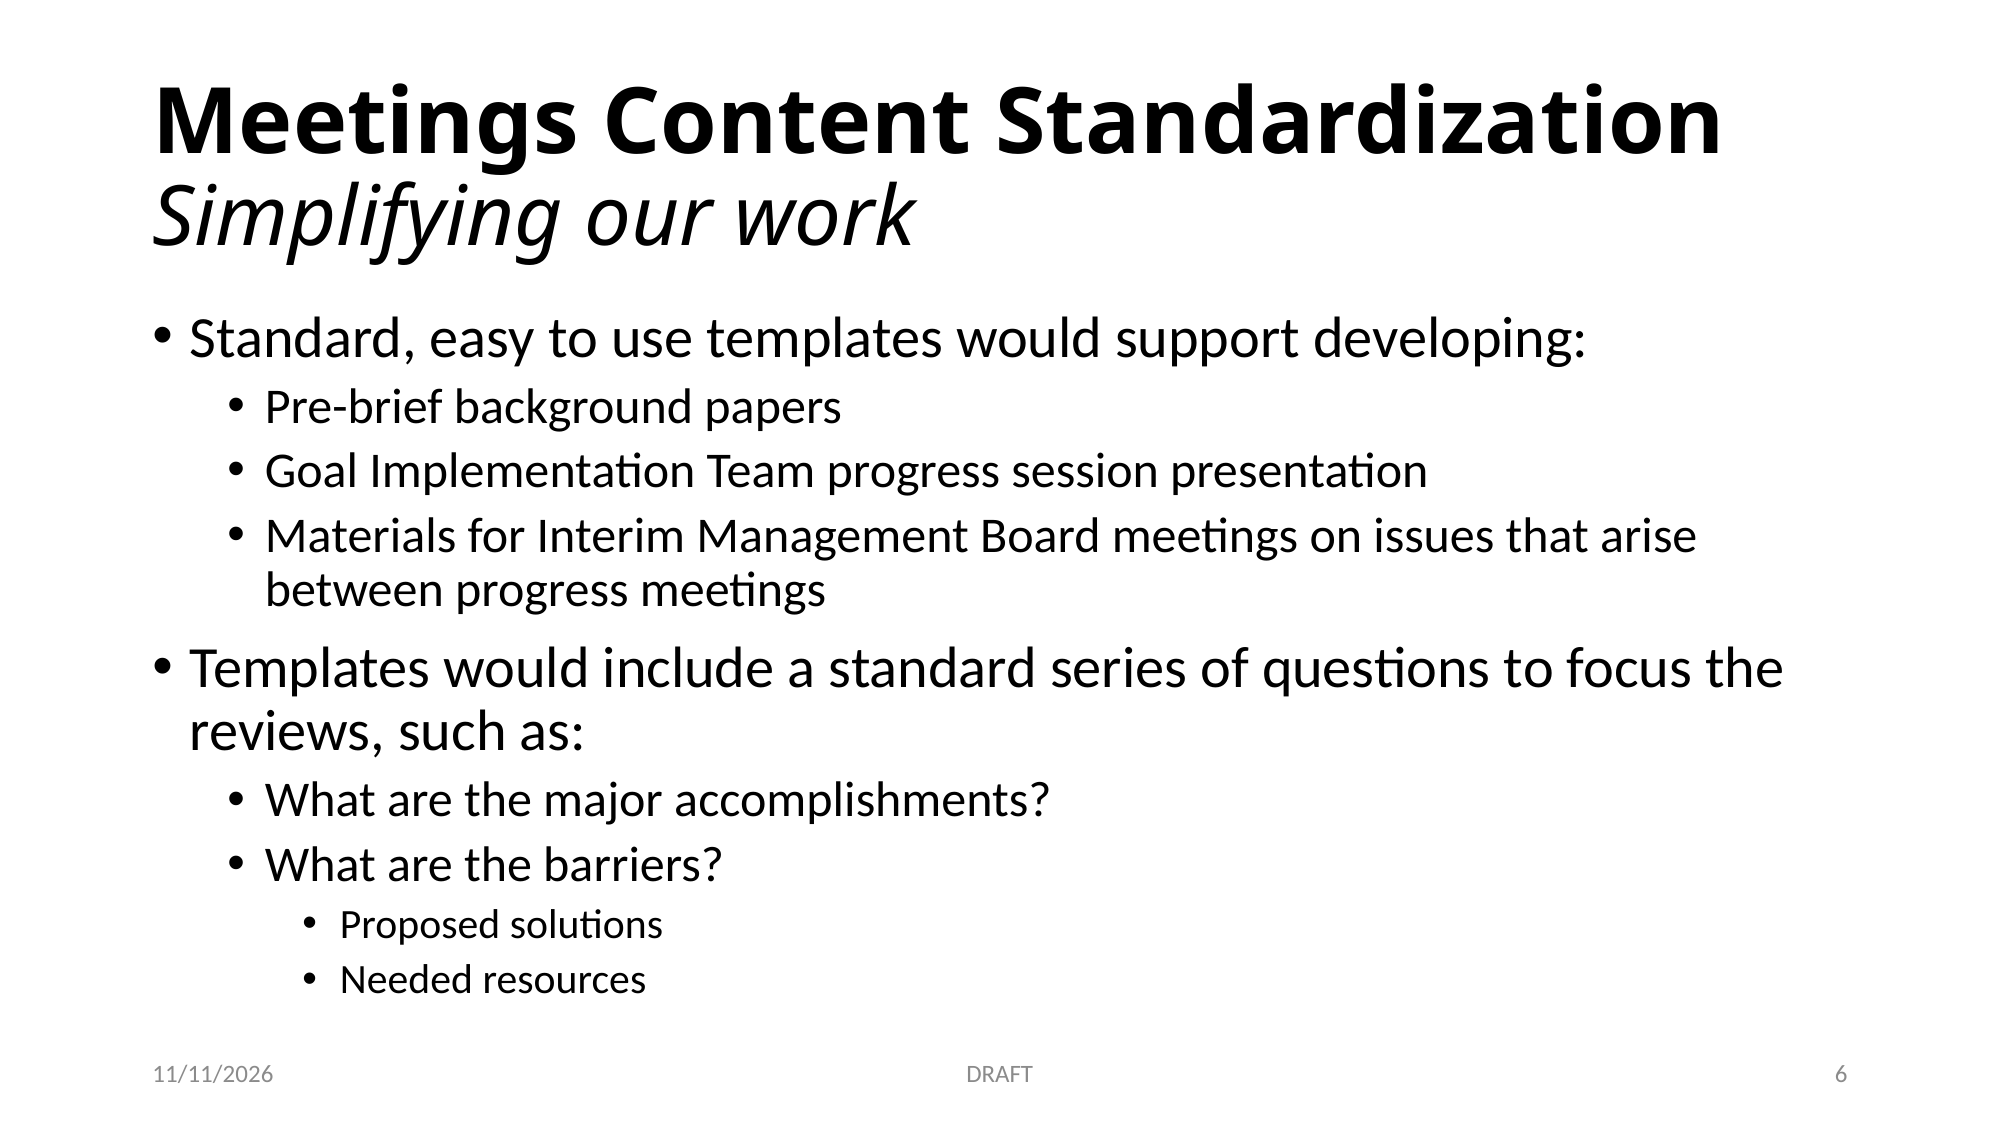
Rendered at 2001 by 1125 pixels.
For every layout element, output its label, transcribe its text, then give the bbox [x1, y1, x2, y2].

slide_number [137, 1042, 588, 1103]
slide_number 6 [1412, 1042, 1863, 1103]
title Meetings Content Standardization Simplifying our work [137, 59, 1863, 278]
footer DRAFT [662, 1042, 1338, 1103]
list Standard, easy to use templates would support developing: Pre-brief background papers Goal Implementation Team progress session presentation Materials for Interim Management Board meetings on issues that arise between progress meetings Templates would include a standard series of questions to focus the reviews, such as: What are the major accomplishments? What are the barriers? Proposed solutions Needed resources [137, 299, 1863, 1014]
